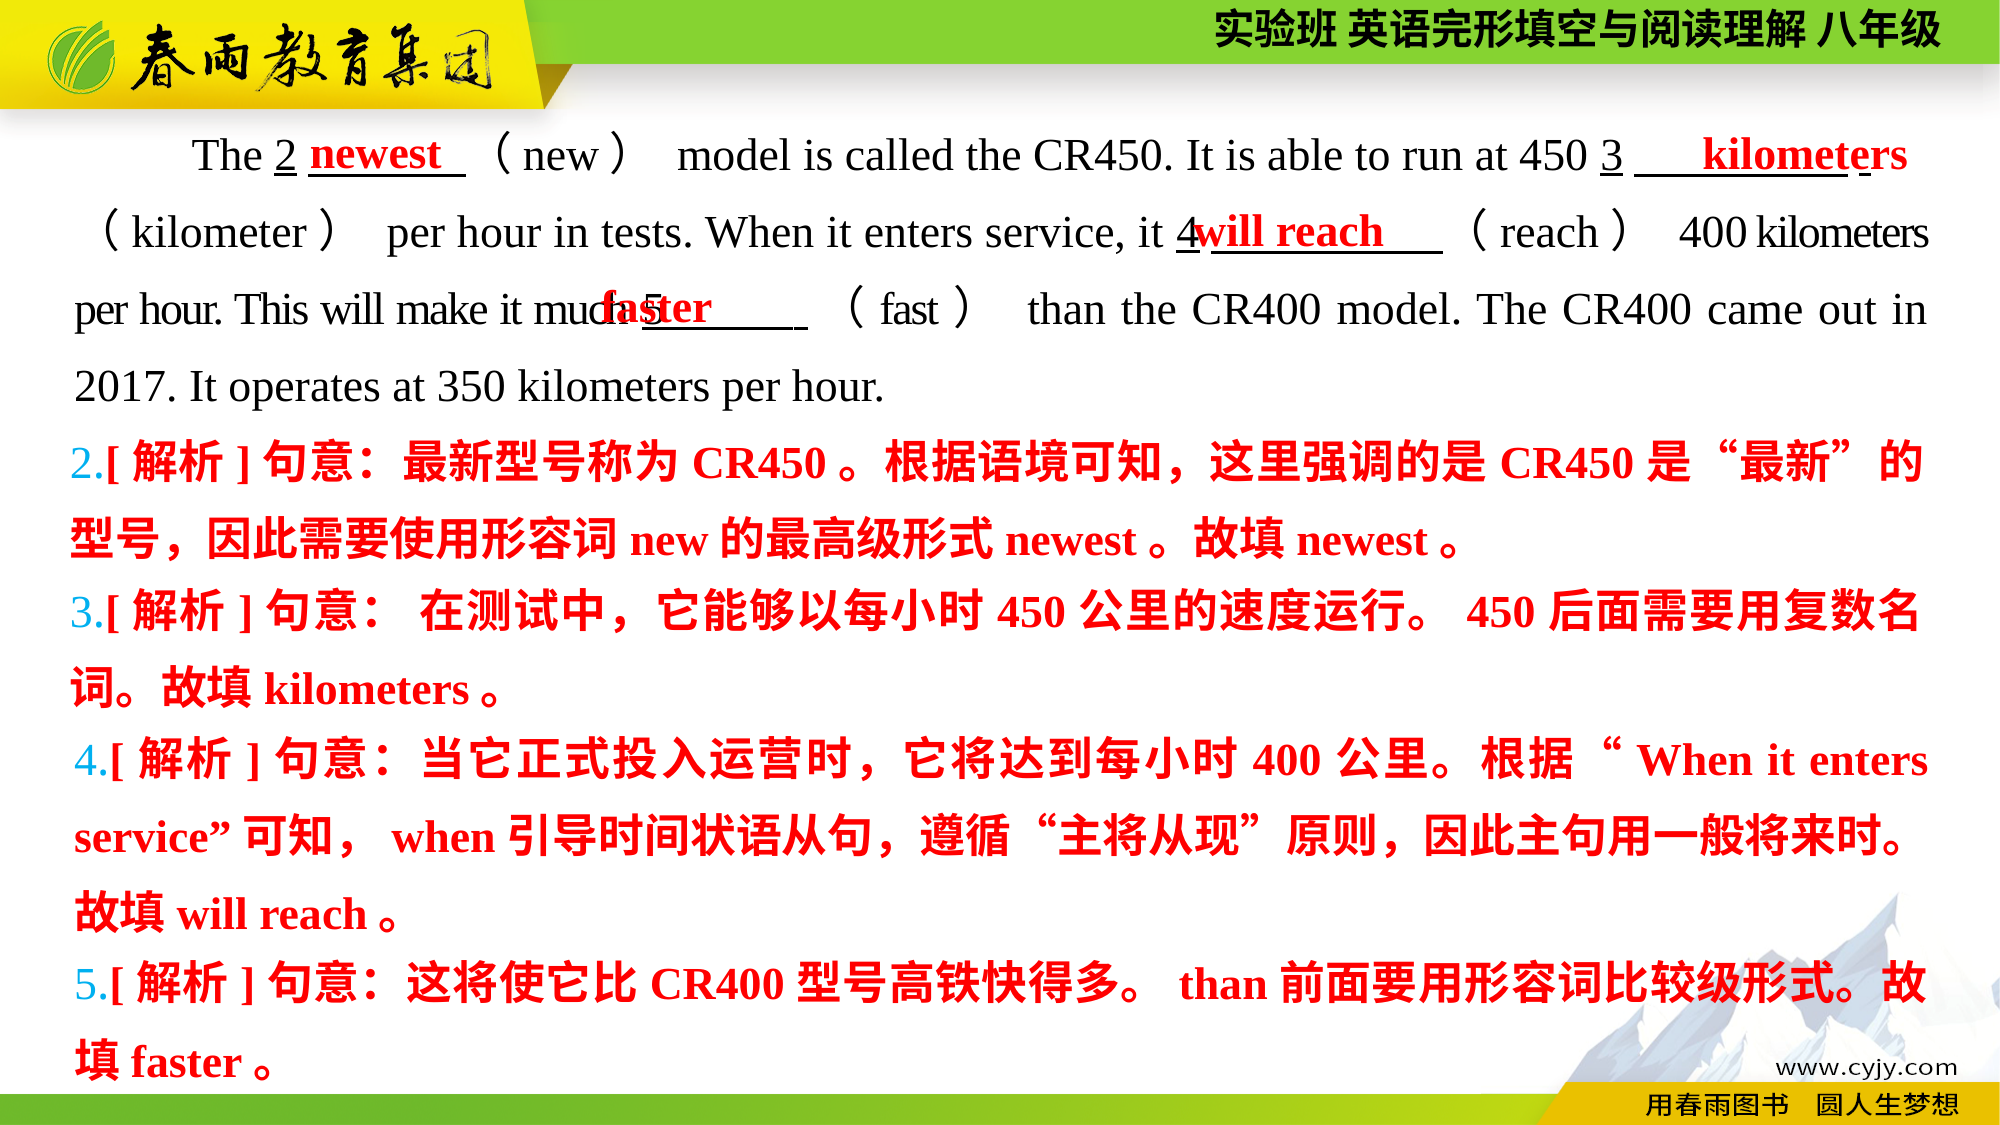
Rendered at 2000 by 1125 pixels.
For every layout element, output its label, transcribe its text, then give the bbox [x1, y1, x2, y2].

text_box 5.[解析]句意：这将使它比CR400型号高铁快得多。than前面要用形容词比较级形式。故填faster。 [59, 924, 1944, 1094]
text_box 4.[解析]句意：当它正式投入运营时，它将达到每小时400公里。根据“When it enters service”可知，when引导时间状语从句，遵循“主将从现”原则，因此主句用一般将来时。故填will reach。 [59, 700, 1944, 924]
text_box 3.[解析]句意： 在测试中，它能够以每小时450公里的速度运行。450后面需要用复数名词。故填kilometers。 [54, 552, 1939, 722]
text_box 2.[解析]句意：最新型号称为CR450。根据语境可知，这里强调的是CR450是“最新”的型号，因此需要使用形容词new的最高级形式newest。故填newest。 [54, 403, 1939, 552]
text_box faster [585, 246, 728, 339]
picture [0, 0, 2000, 1125]
text_box will reach [1178, 171, 1400, 264]
list The 2 （new） model is called the CR450. It is able to run at 450 3 . （kilometer） per hour in tests. When it enters service, it 4 （reach） 400 kilometers per hour. This will make it much 5 .（fast） than the CR400 model. The CR400 came out in 2017. It operates at 350 kilometers per hour. [59, 95, 1944, 422]
text_box newest [295, 93, 457, 186]
text_box kilometers [1687, 94, 1924, 187]
